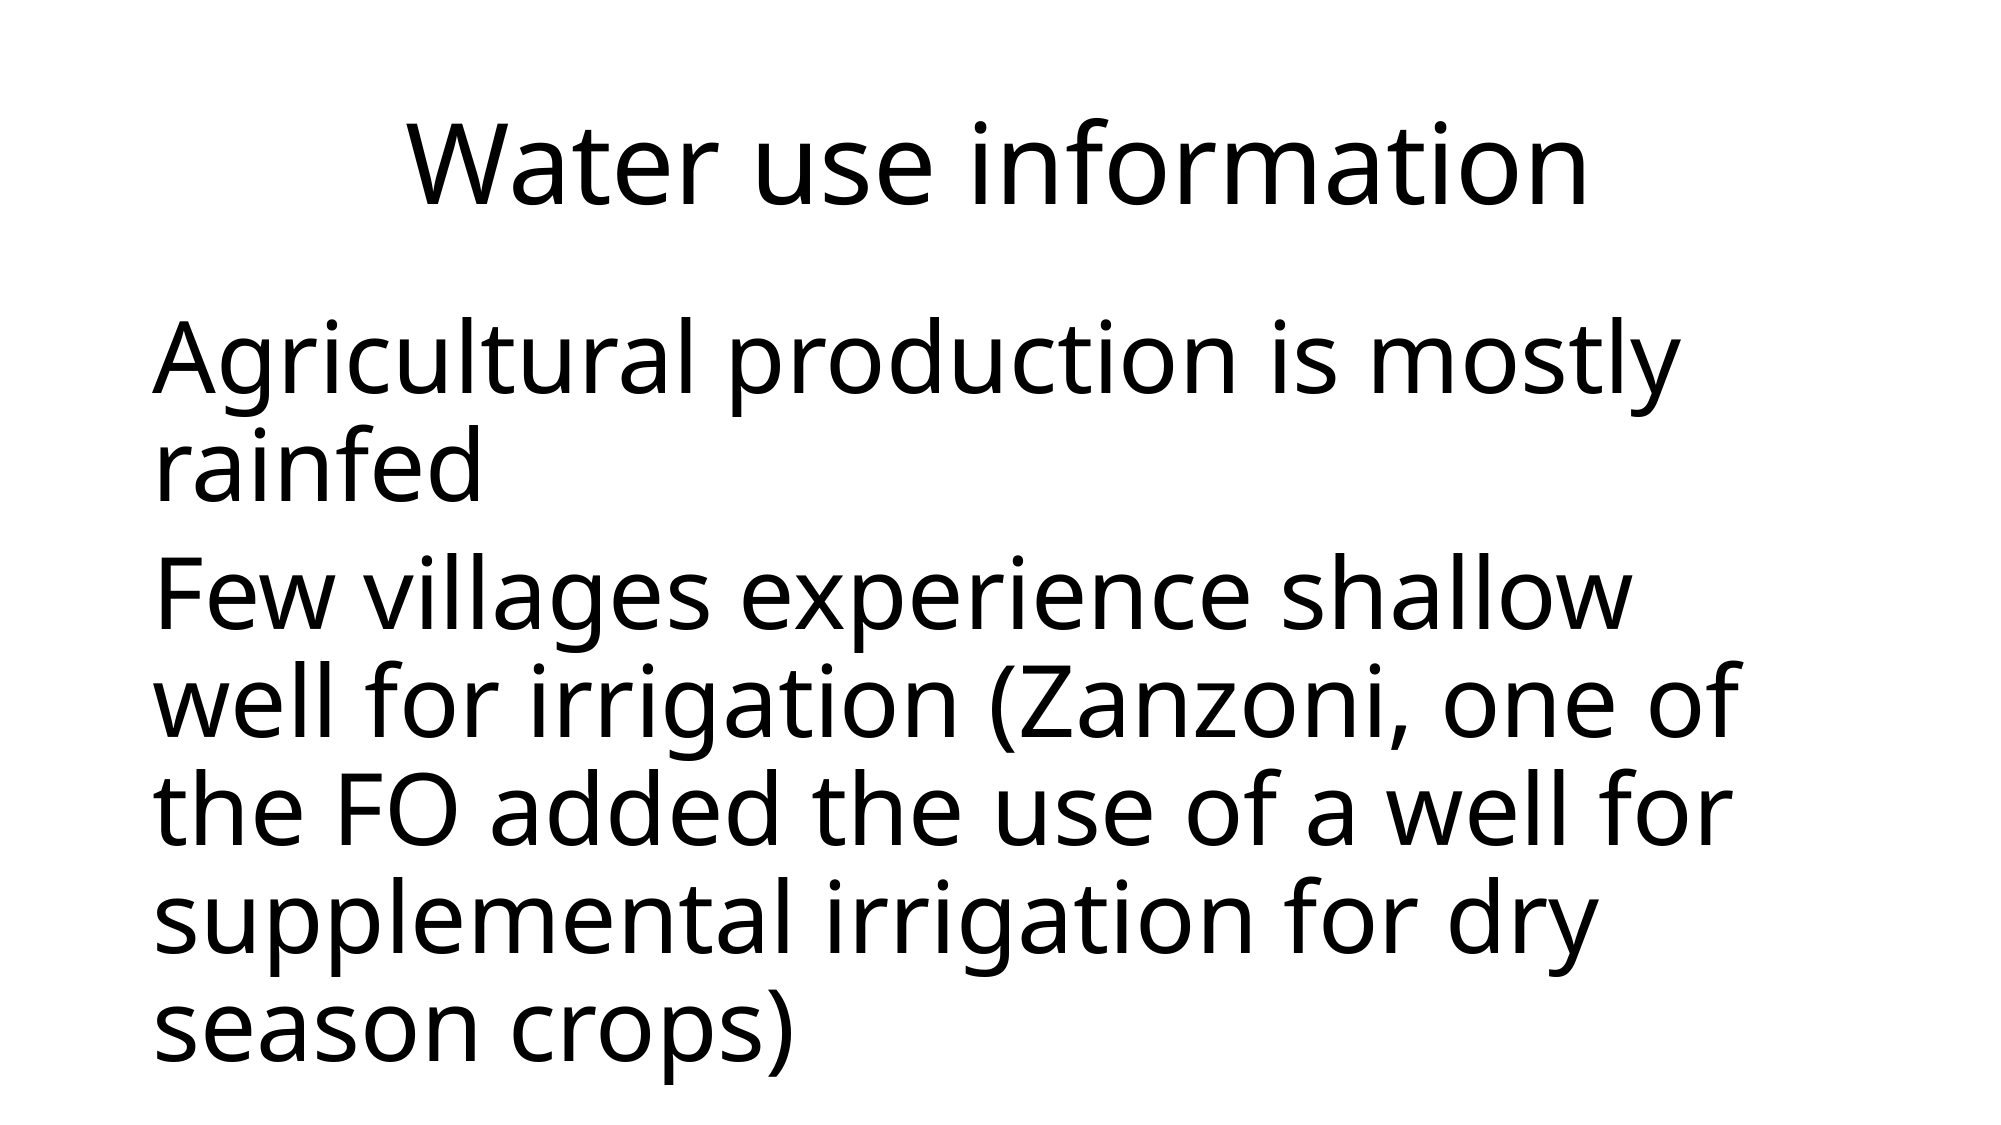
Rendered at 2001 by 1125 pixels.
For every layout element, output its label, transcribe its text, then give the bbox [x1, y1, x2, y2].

list Agricultural production is mostly rainfed Few villages experience shallow well for irrigation (Zanzoni, one of the FO added the use of a well for supplemental irrigation for dry season crops) [137, 299, 1863, 1014]
title Water use information [137, 59, 1863, 278]
